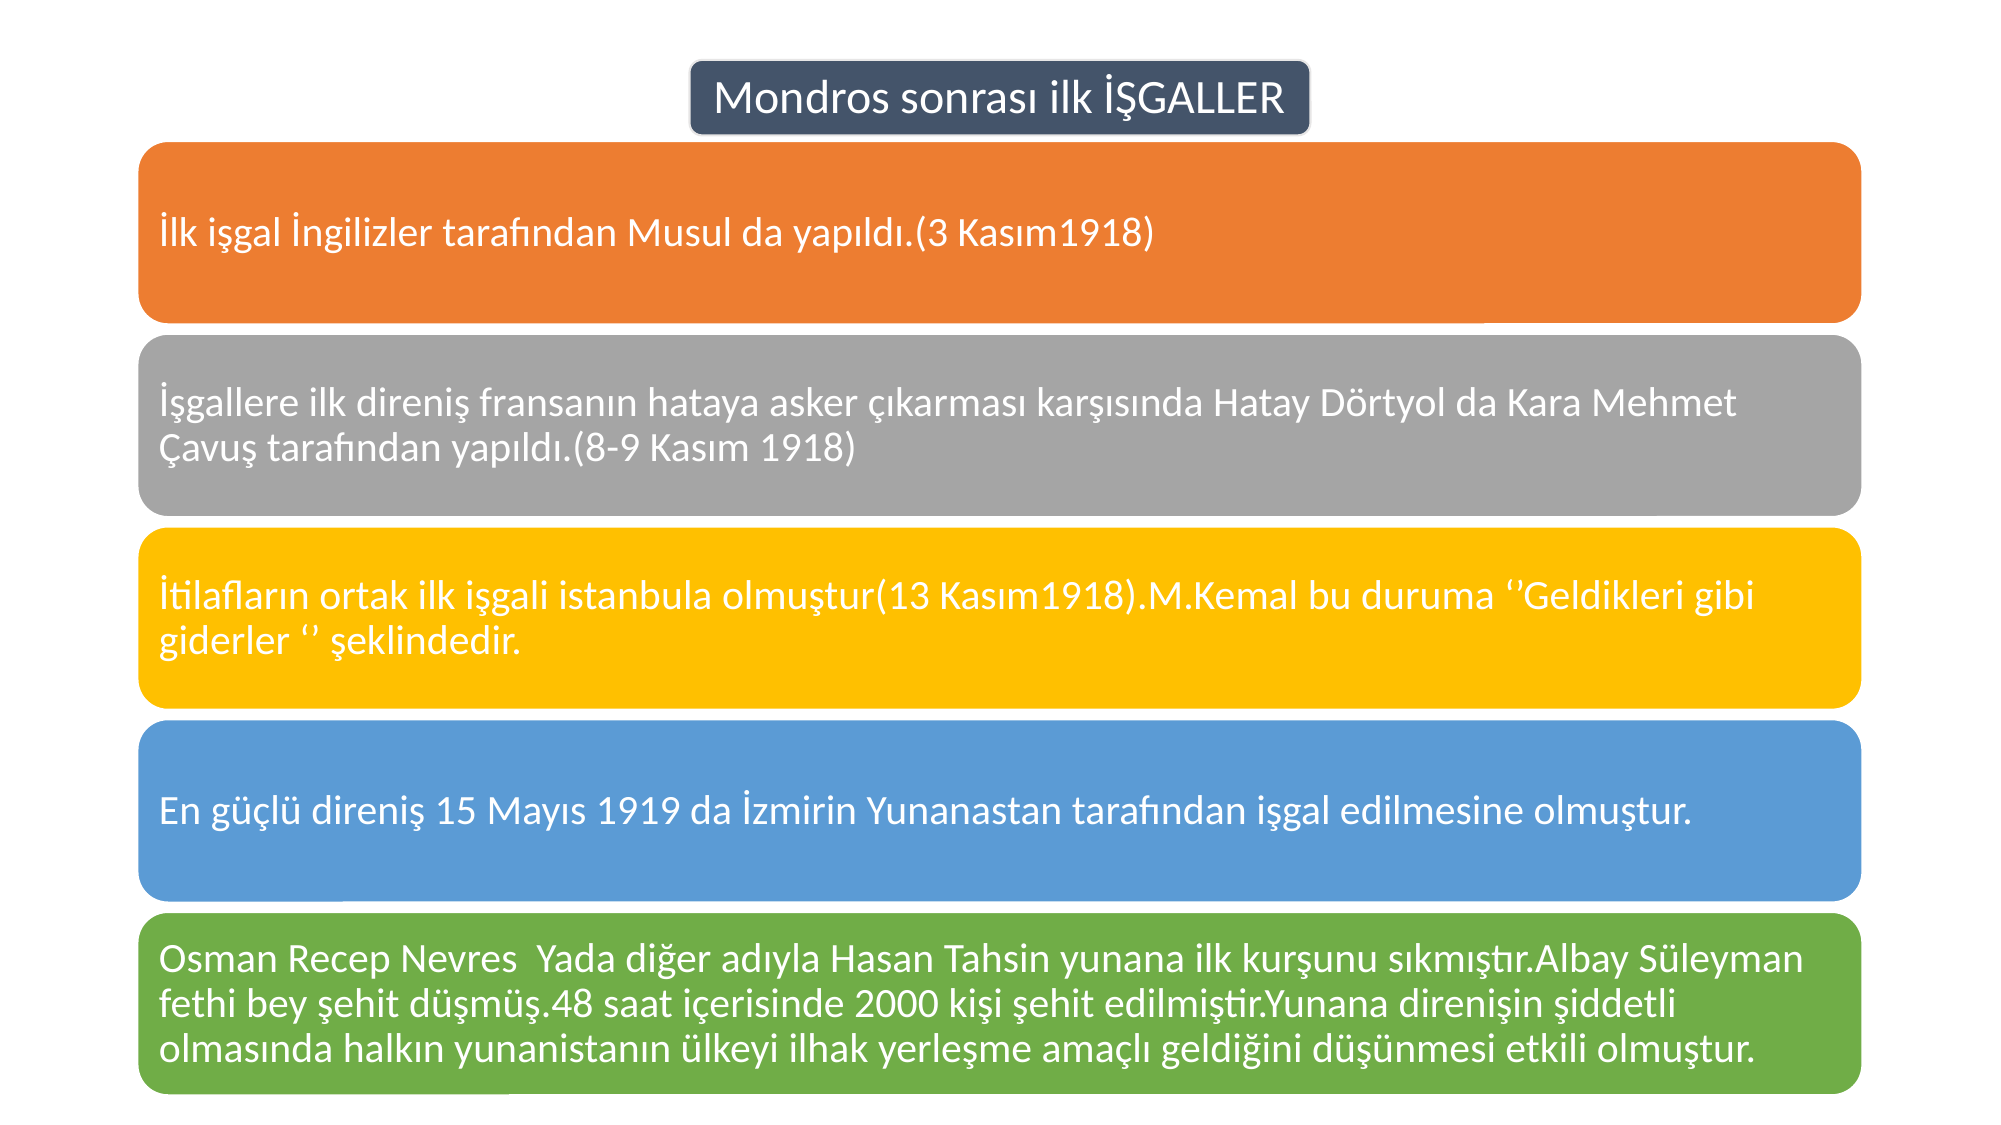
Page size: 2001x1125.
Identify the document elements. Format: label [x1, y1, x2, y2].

list [137, 135, 1863, 1101]
text_box [137, 59, 1863, 135]
